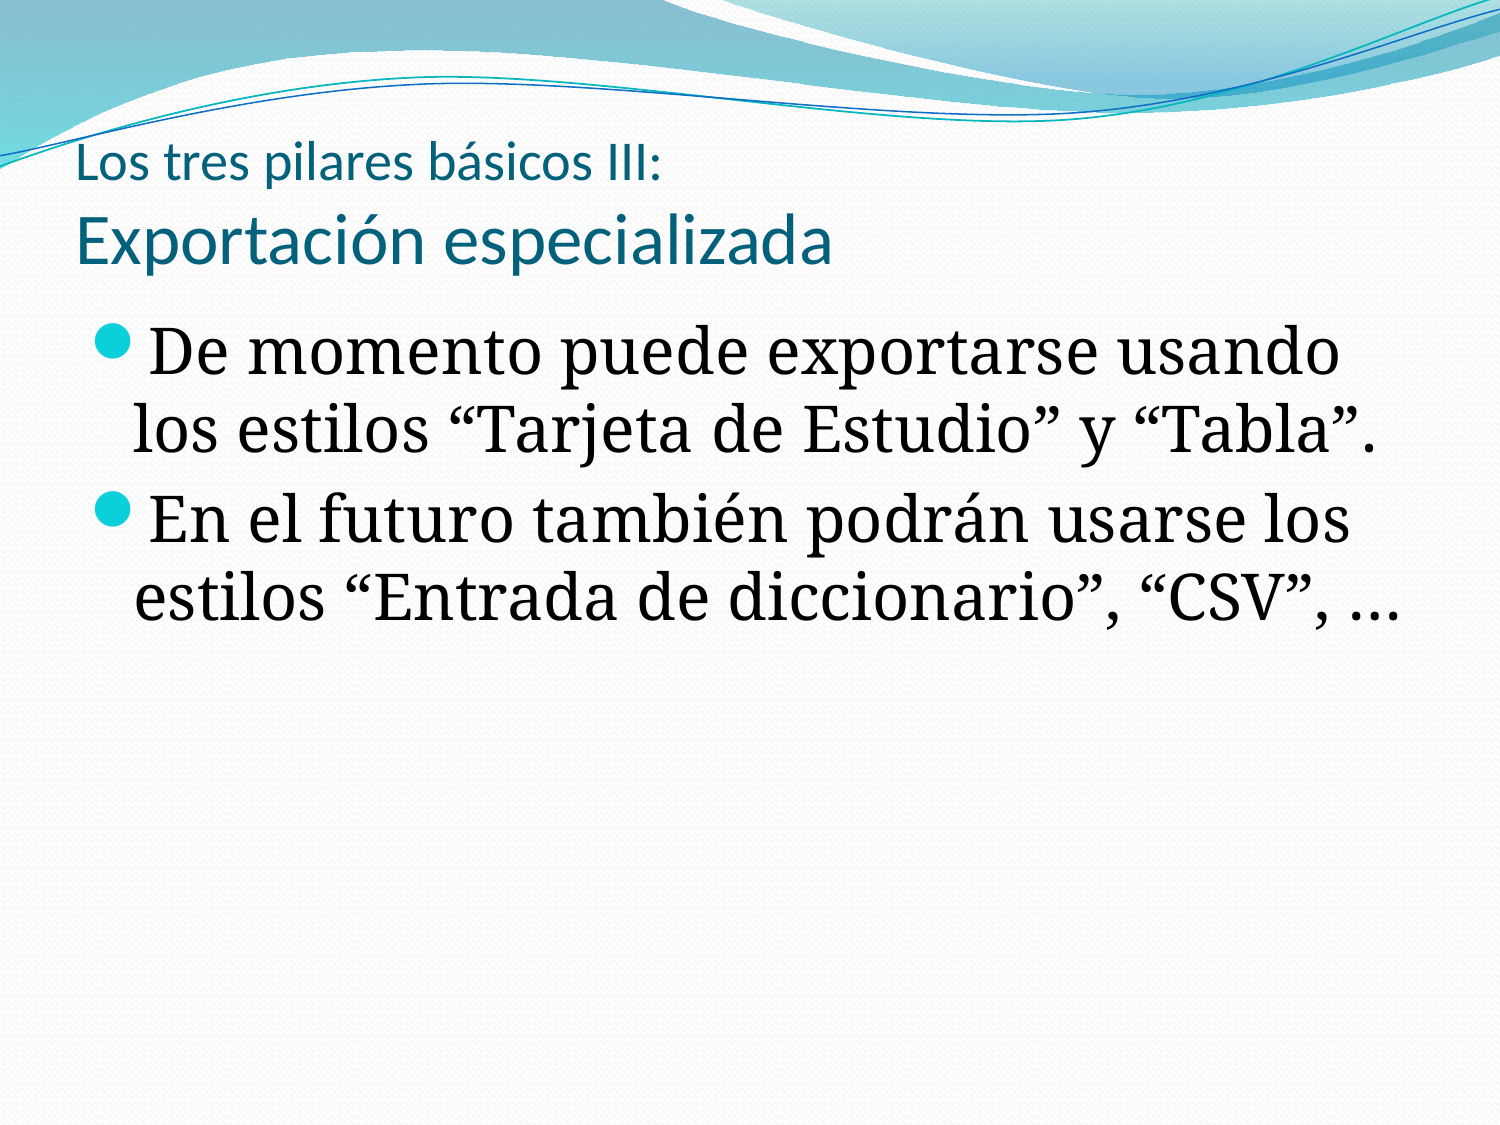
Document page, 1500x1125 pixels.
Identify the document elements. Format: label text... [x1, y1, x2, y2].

title Los tres pilares básicos III: Exportación especializada [75, 115, 1425, 279]
list De momento puede exportarse usando los estilos “Tarjeta de Estudio” y “Tabla”. En el futuro también podrán usarse los estilos “Entrada de diccionario”, “CSV”, … [75, 302, 1425, 669]
